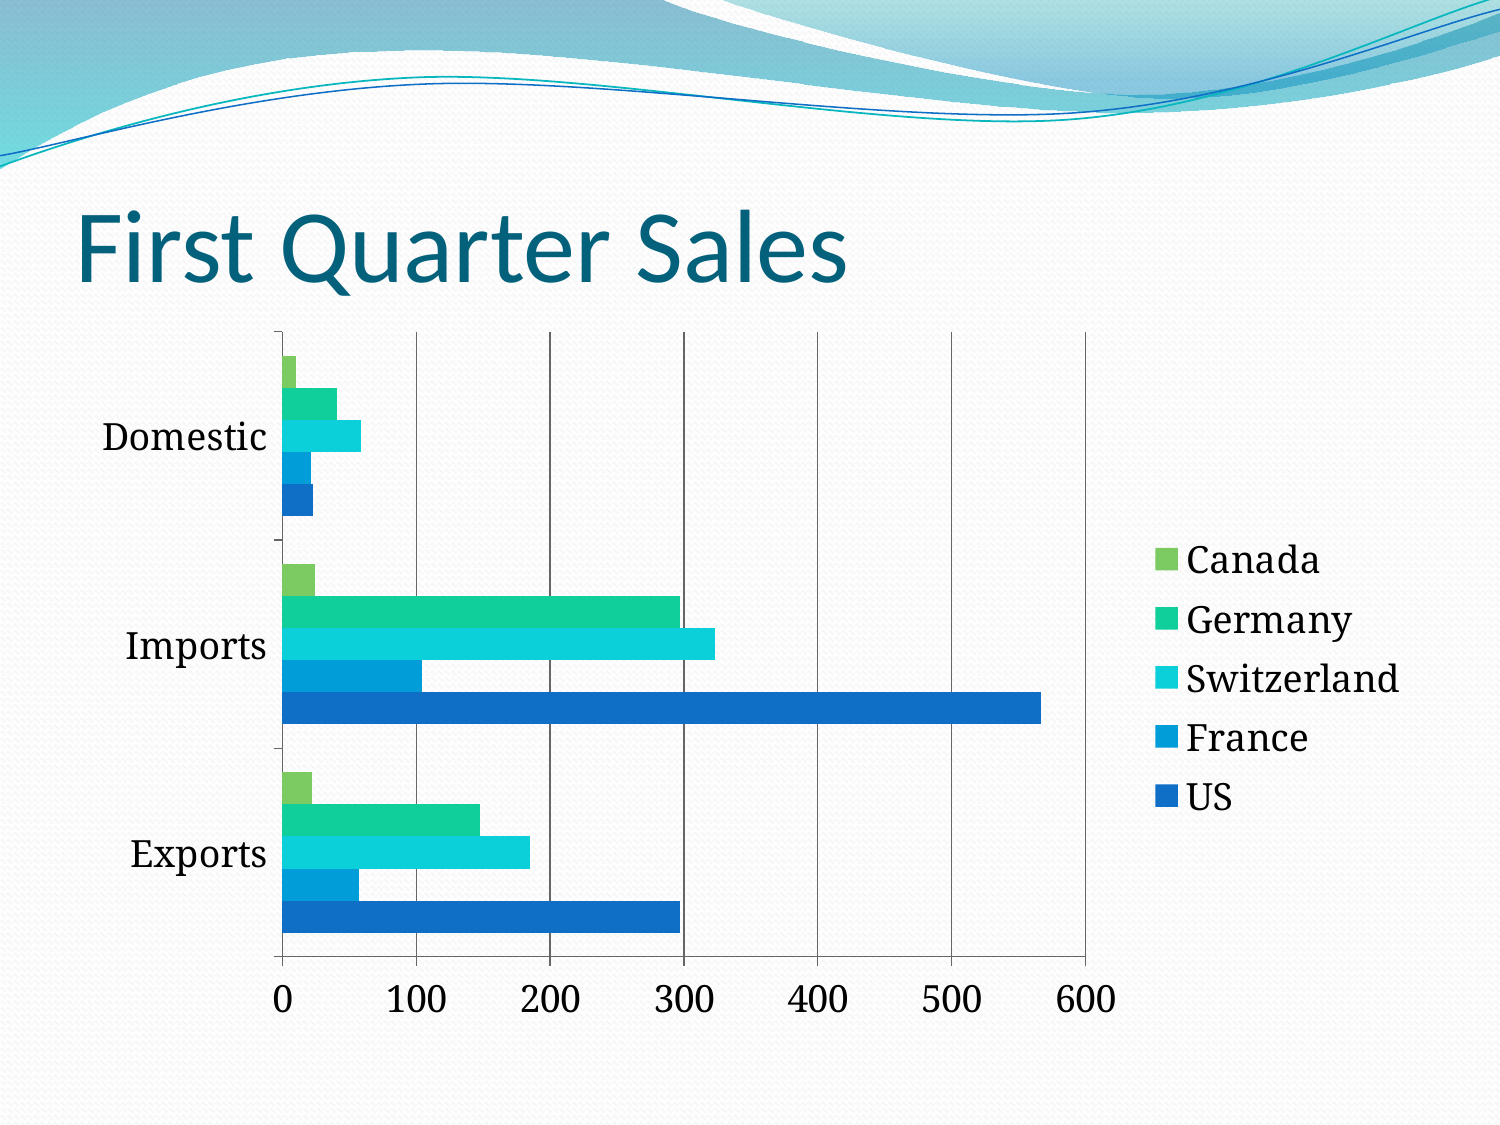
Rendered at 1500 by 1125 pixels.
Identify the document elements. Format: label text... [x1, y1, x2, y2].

chart [74, 317, 1426, 1038]
title First Quarter Sales [75, 115, 1425, 303]
